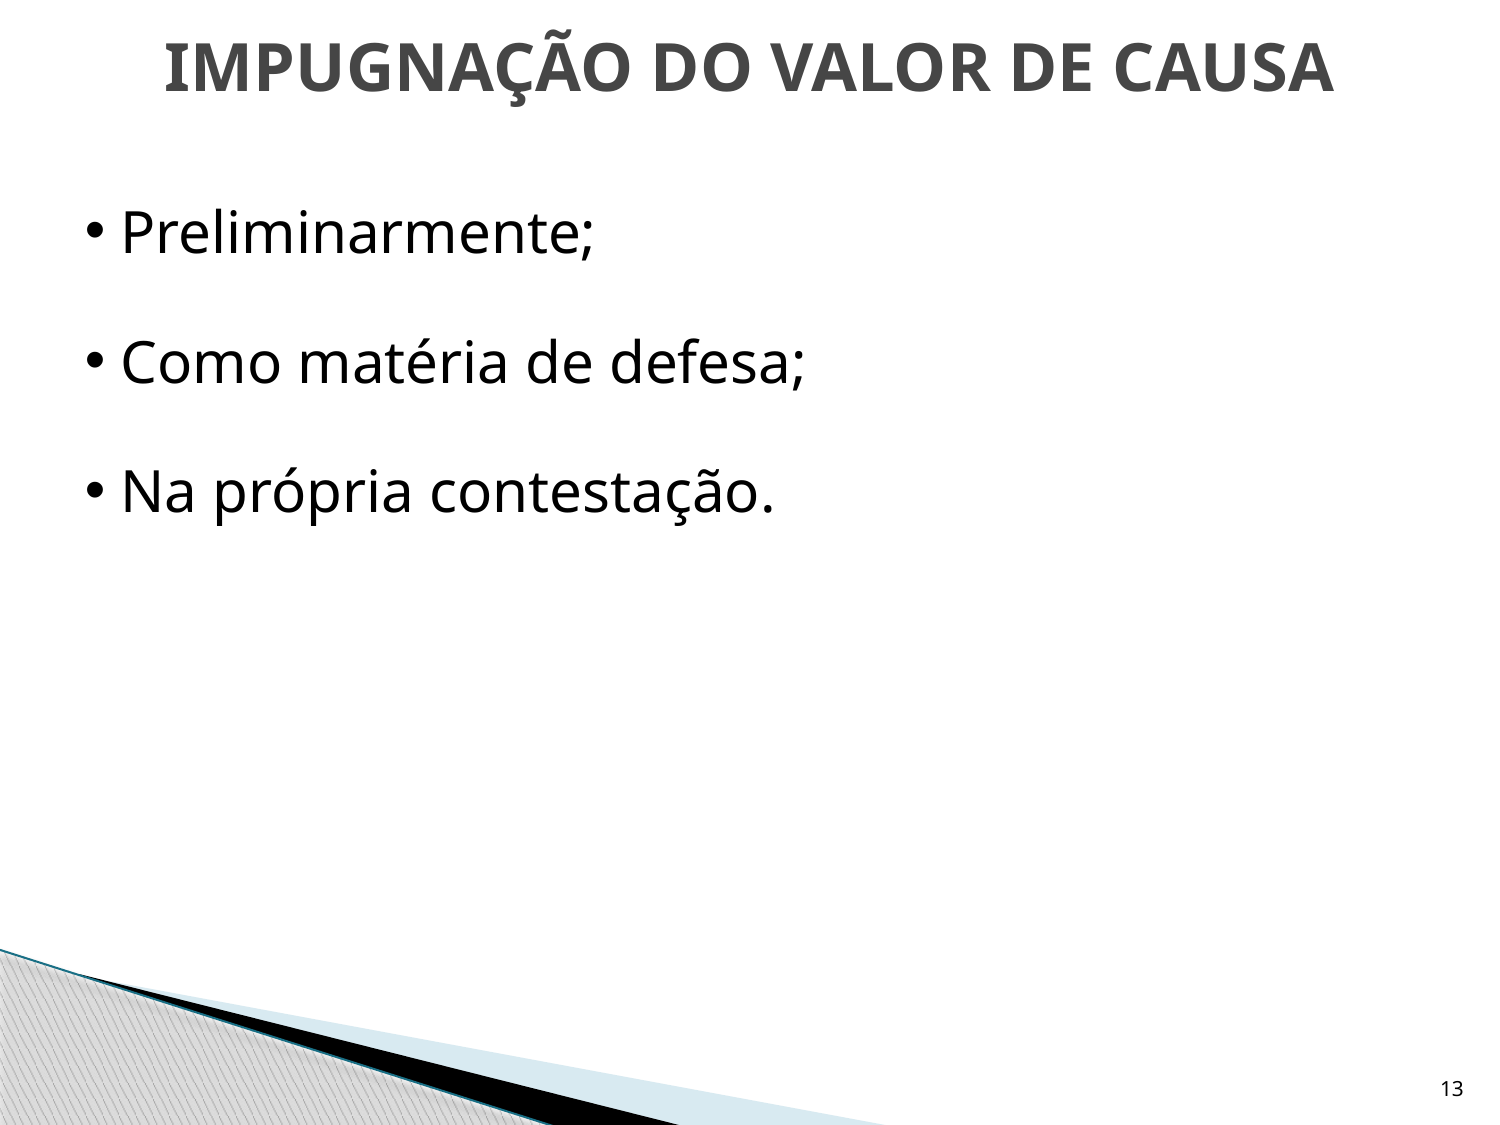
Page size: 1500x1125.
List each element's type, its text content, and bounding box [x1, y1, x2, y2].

text_box Preliminarmente; Como matéria de defesa; Na própria contestação. [70, 152, 1465, 532]
slide_number 13 [1418, 1051, 1479, 1112]
title IMPUGNAÇÃO DO VALOR DE CAUSA [0, 0, 1500, 129]
